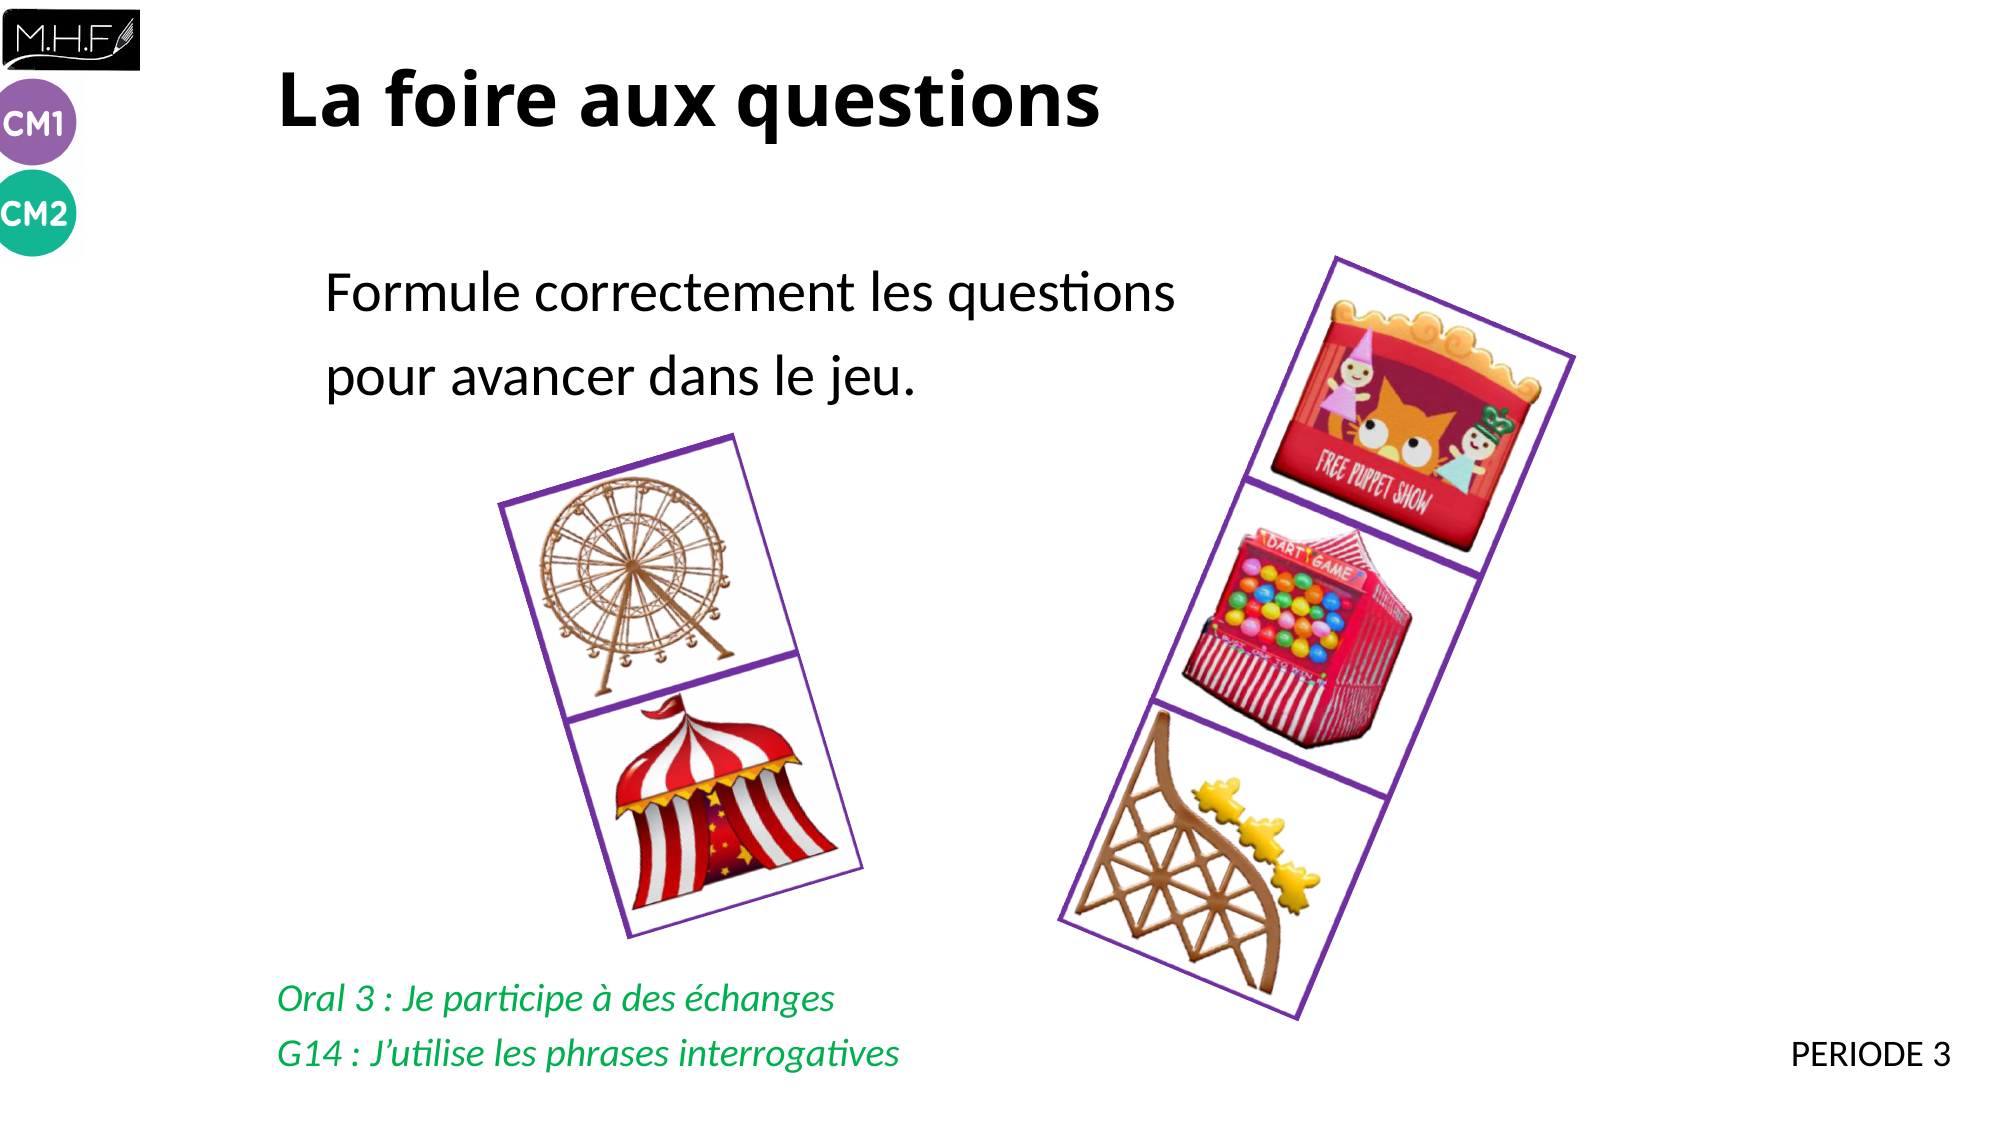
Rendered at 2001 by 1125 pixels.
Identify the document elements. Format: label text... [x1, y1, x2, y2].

text_box Formule correctement les questions pour avancer dans le jeu. [310, 254, 1612, 1008]
text_box PERIODE 3 [1362, 1021, 1967, 1082]
text_box Oral 3 : Je participe à des échanges G14 : J’utilise les phrases interrogatives [261, 939, 1268, 1083]
picture [0, 7, 140, 259]
picture [1185, 277, 1448, 999]
title La foire aux questions [261, 29, 1612, 176]
picture [556, 458, 804, 914]
